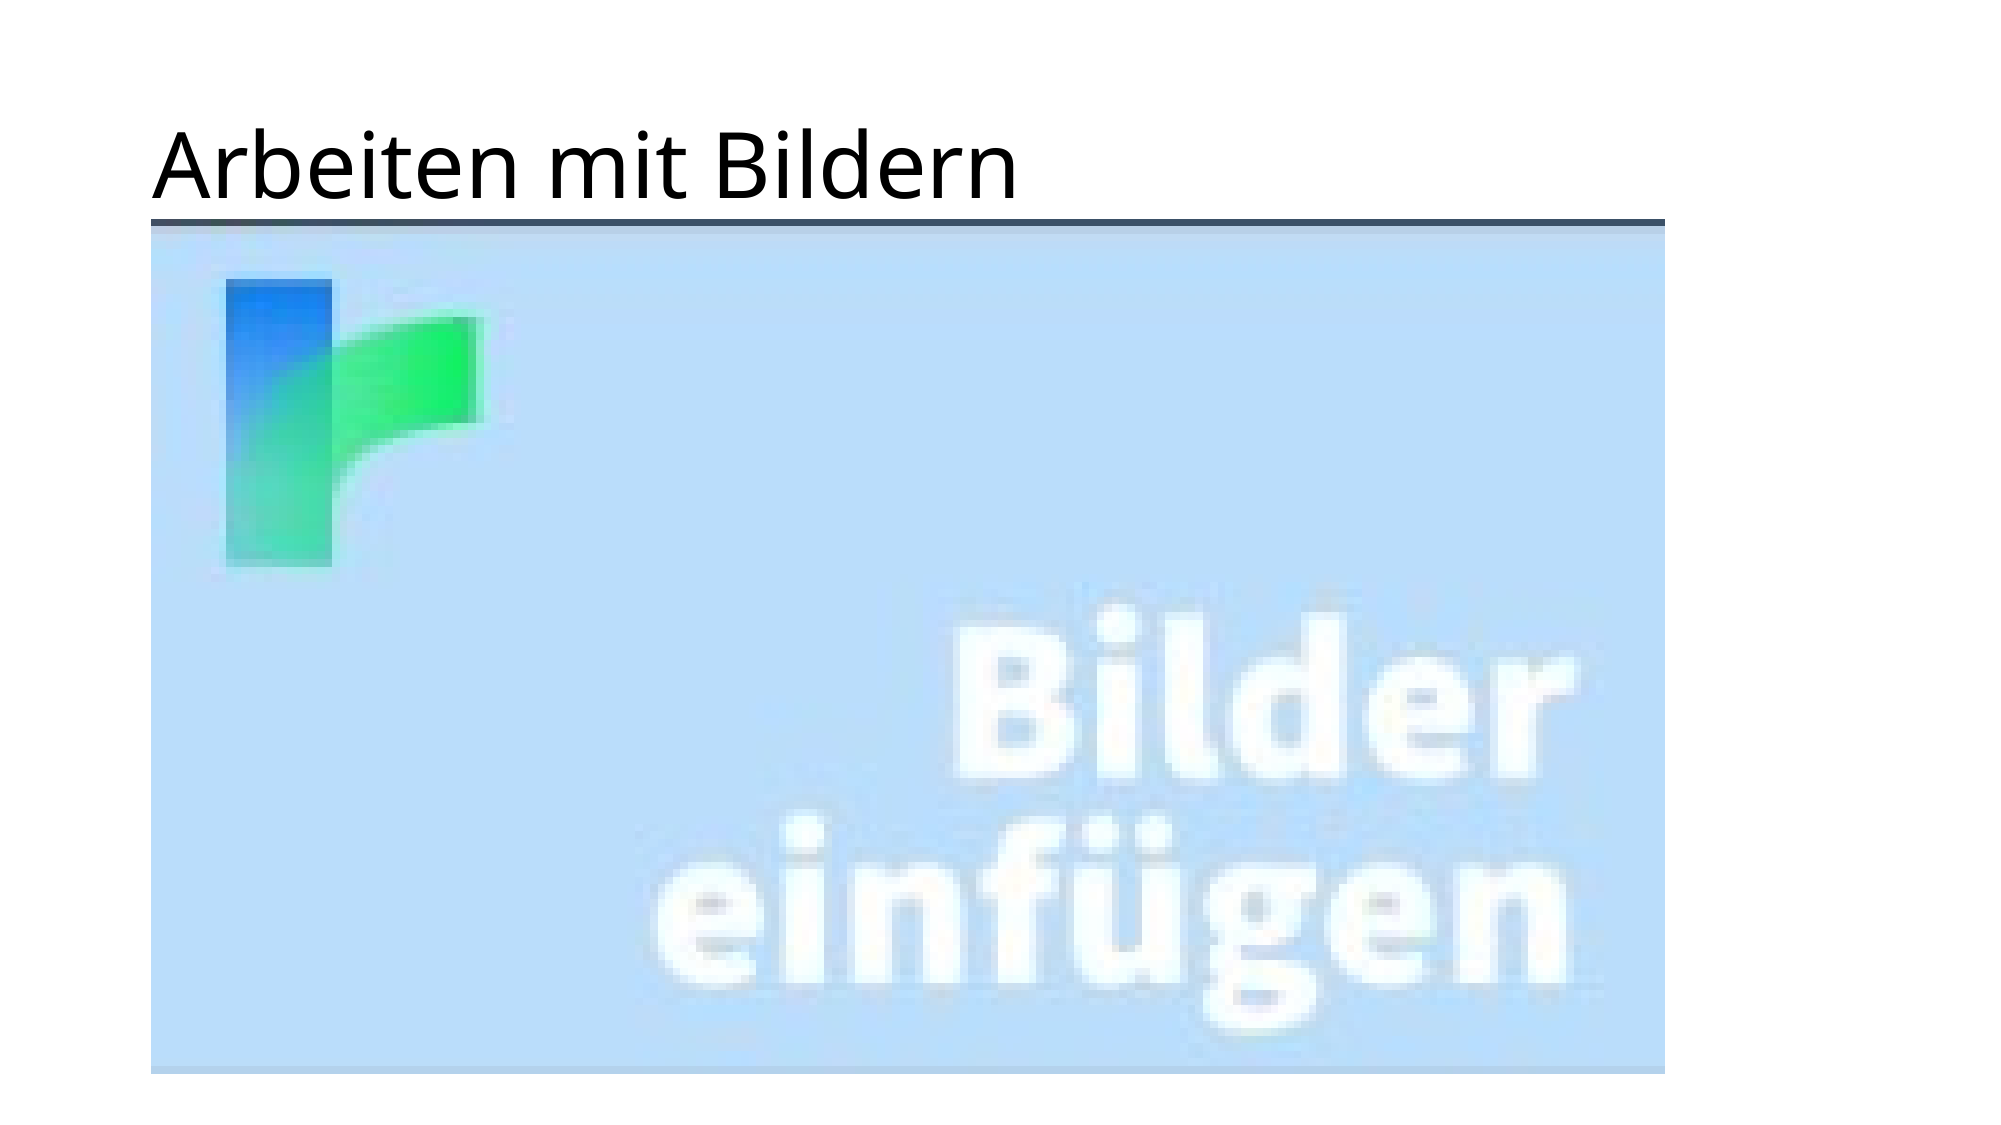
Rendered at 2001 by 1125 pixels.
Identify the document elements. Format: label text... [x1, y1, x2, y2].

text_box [150, 218, 1666, 1075]
title Arbeiten mit Bildern [137, 59, 1863, 278]
